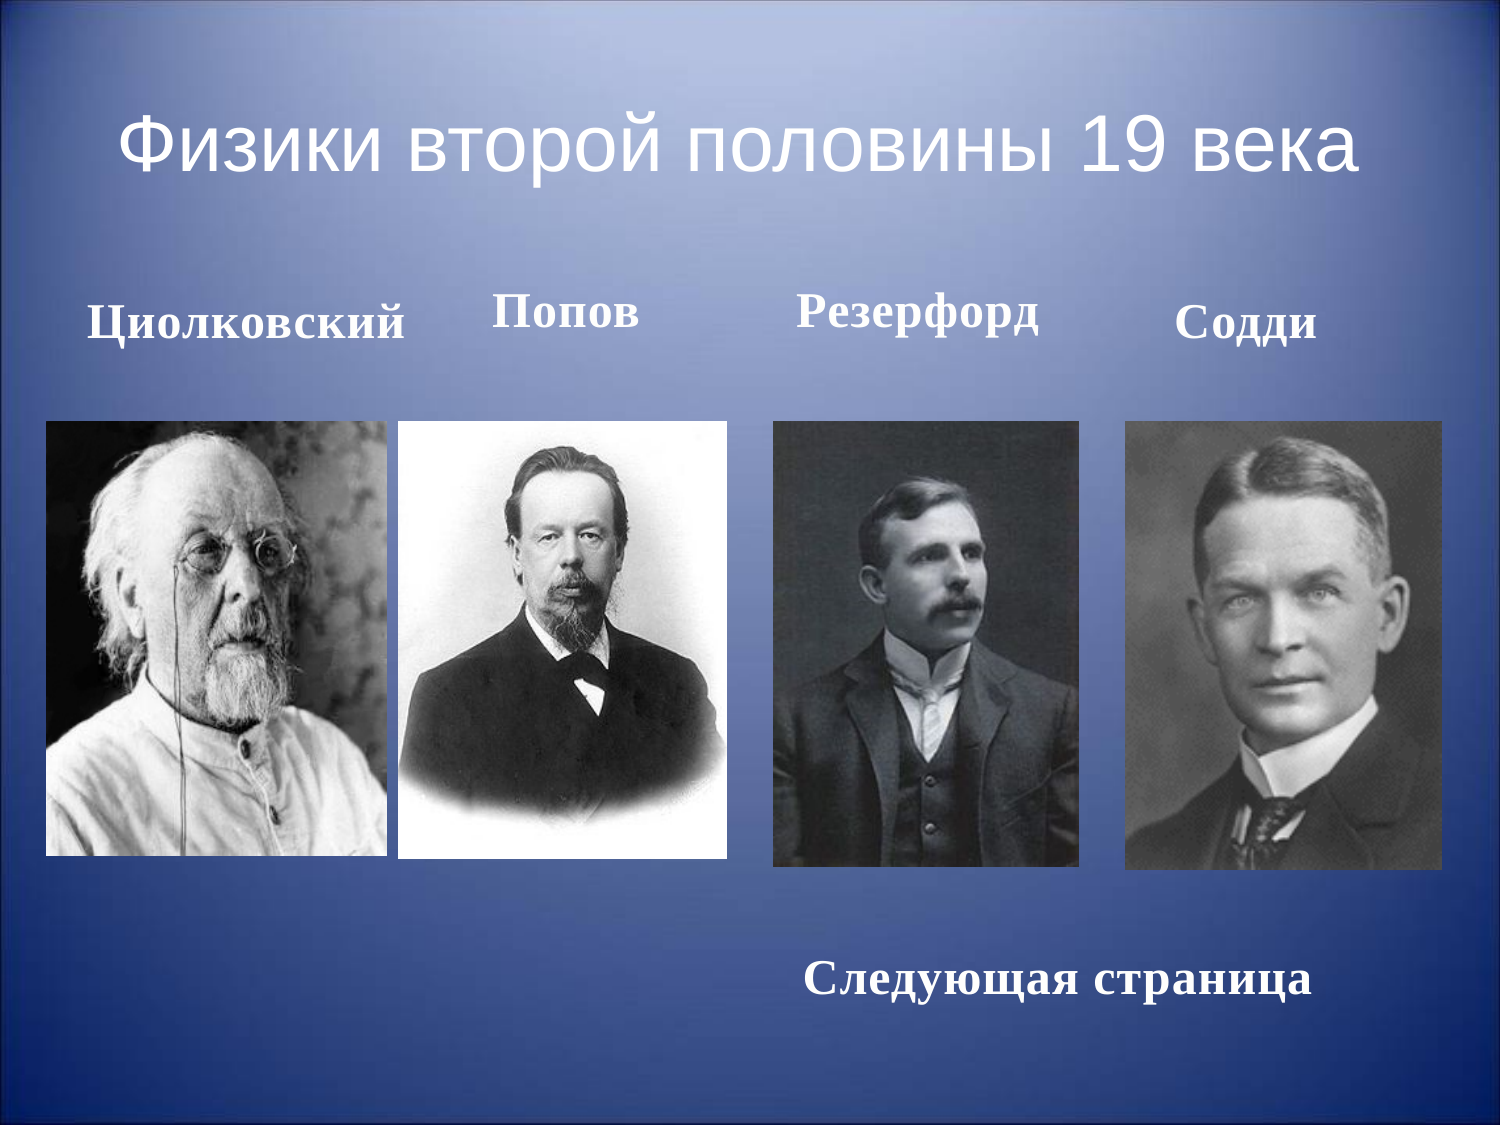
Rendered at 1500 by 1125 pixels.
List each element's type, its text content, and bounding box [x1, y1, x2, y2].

list [74, 262, 1426, 1006]
title Физики второй половины 19 века [74, 44, 1426, 233]
text_box Циолковский [70, 281, 422, 356]
text_box Резерфорд [761, 269, 1074, 345]
text_box Попов [410, 269, 722, 345]
text_box Содди [1089, 281, 1402, 356]
text_box Следующая страница [787, 937, 1328, 1013]
picture [0, 0, 1500, 1125]
